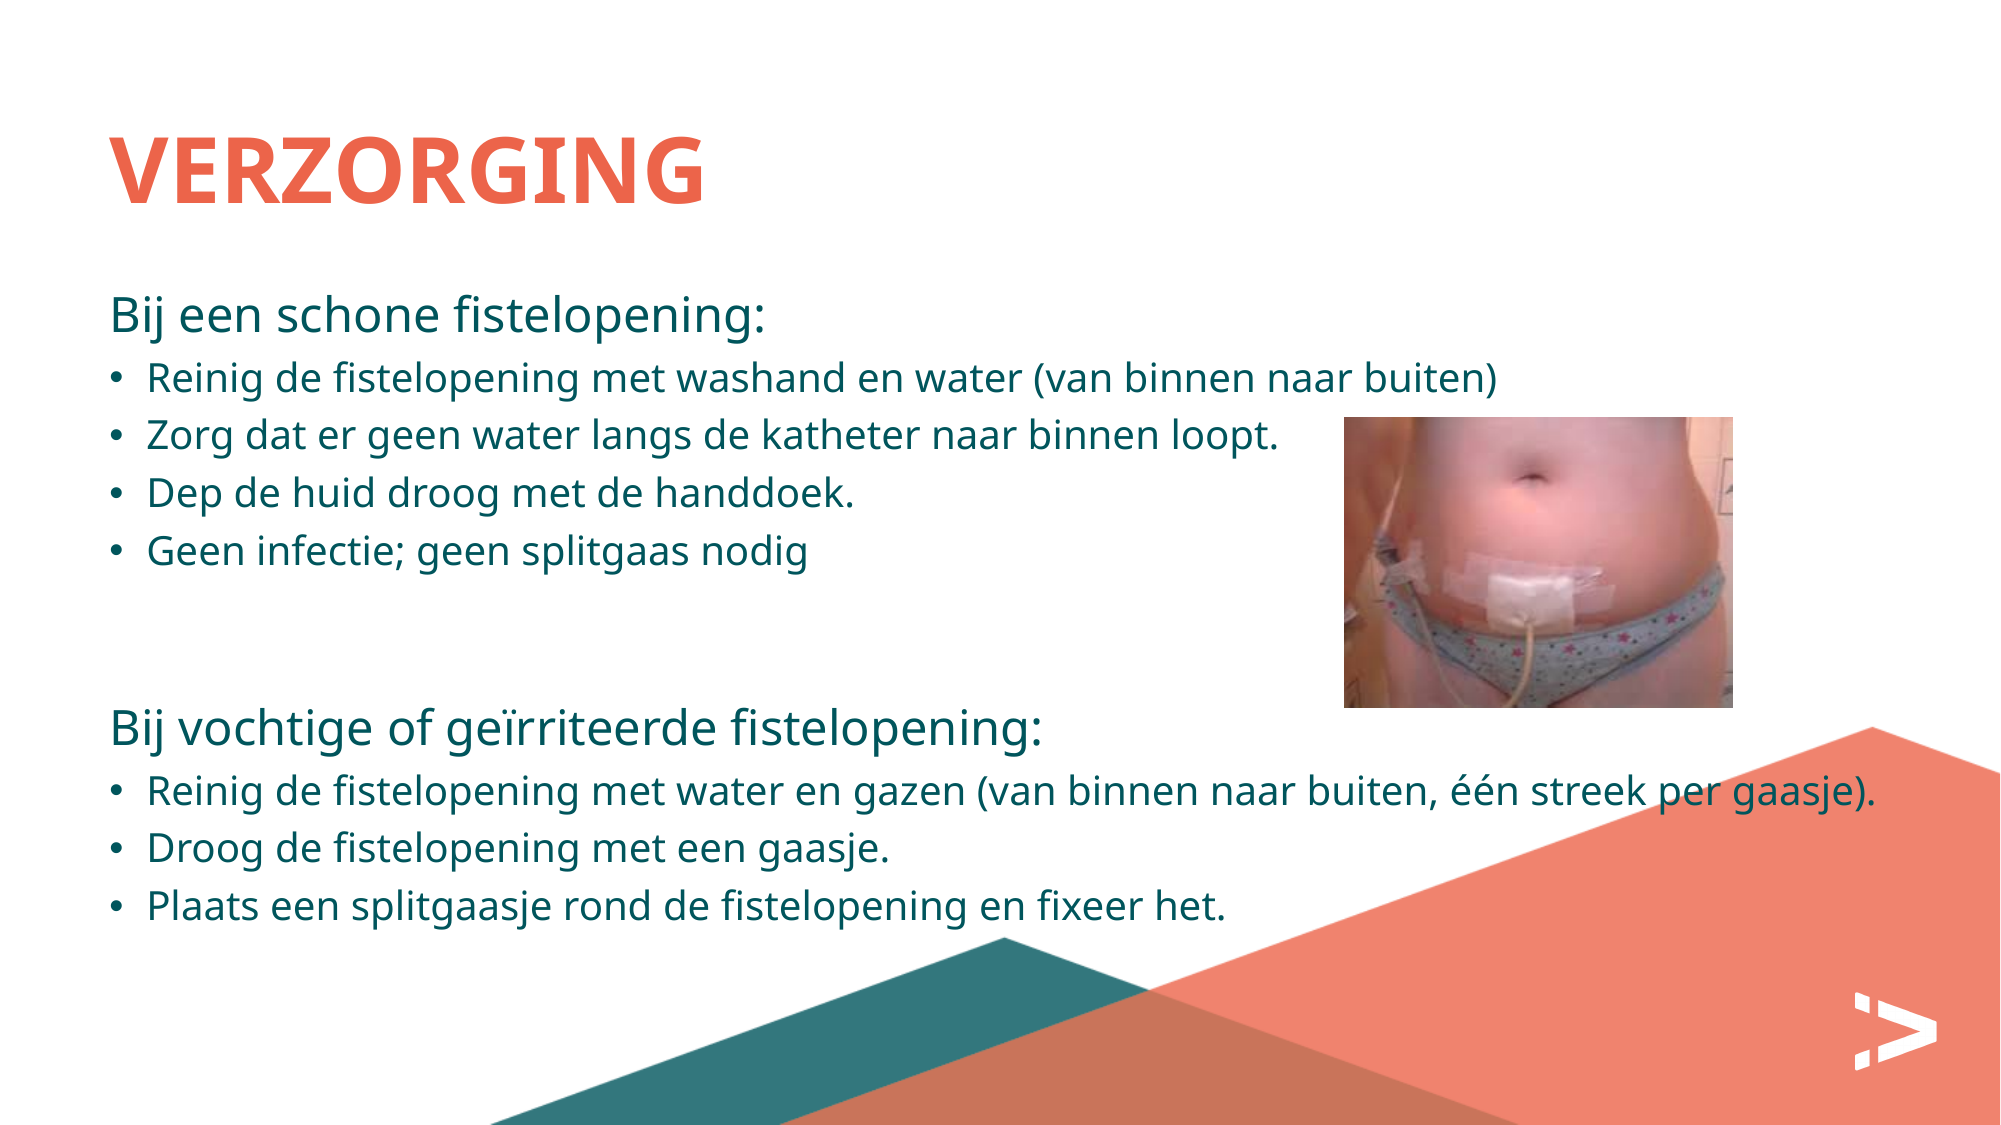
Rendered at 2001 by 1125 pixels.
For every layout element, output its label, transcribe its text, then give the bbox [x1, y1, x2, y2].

list Bij een schone fistelopening: Reinig de fistelopening met washand en water (van binnen naar buiten) Zorg dat er geen water langs de katheter naar binnen loopt. Dep de huid droog met de handdoek. Geen infectie; geen splitgaas nodig Bij vochtige of geïrriteerde fistelopening: Reinig de fistelopening met water en gazen (van binnen naar buiten, één streek per gaasje). Droog de fistelopening met een gaasje. Plaats een splitgaasje rond de fistelopening en fixeer het. [94, 282, 1980, 943]
picture [0, 0, 2001, 1125]
title Verzorging [94, 65, 1820, 282]
